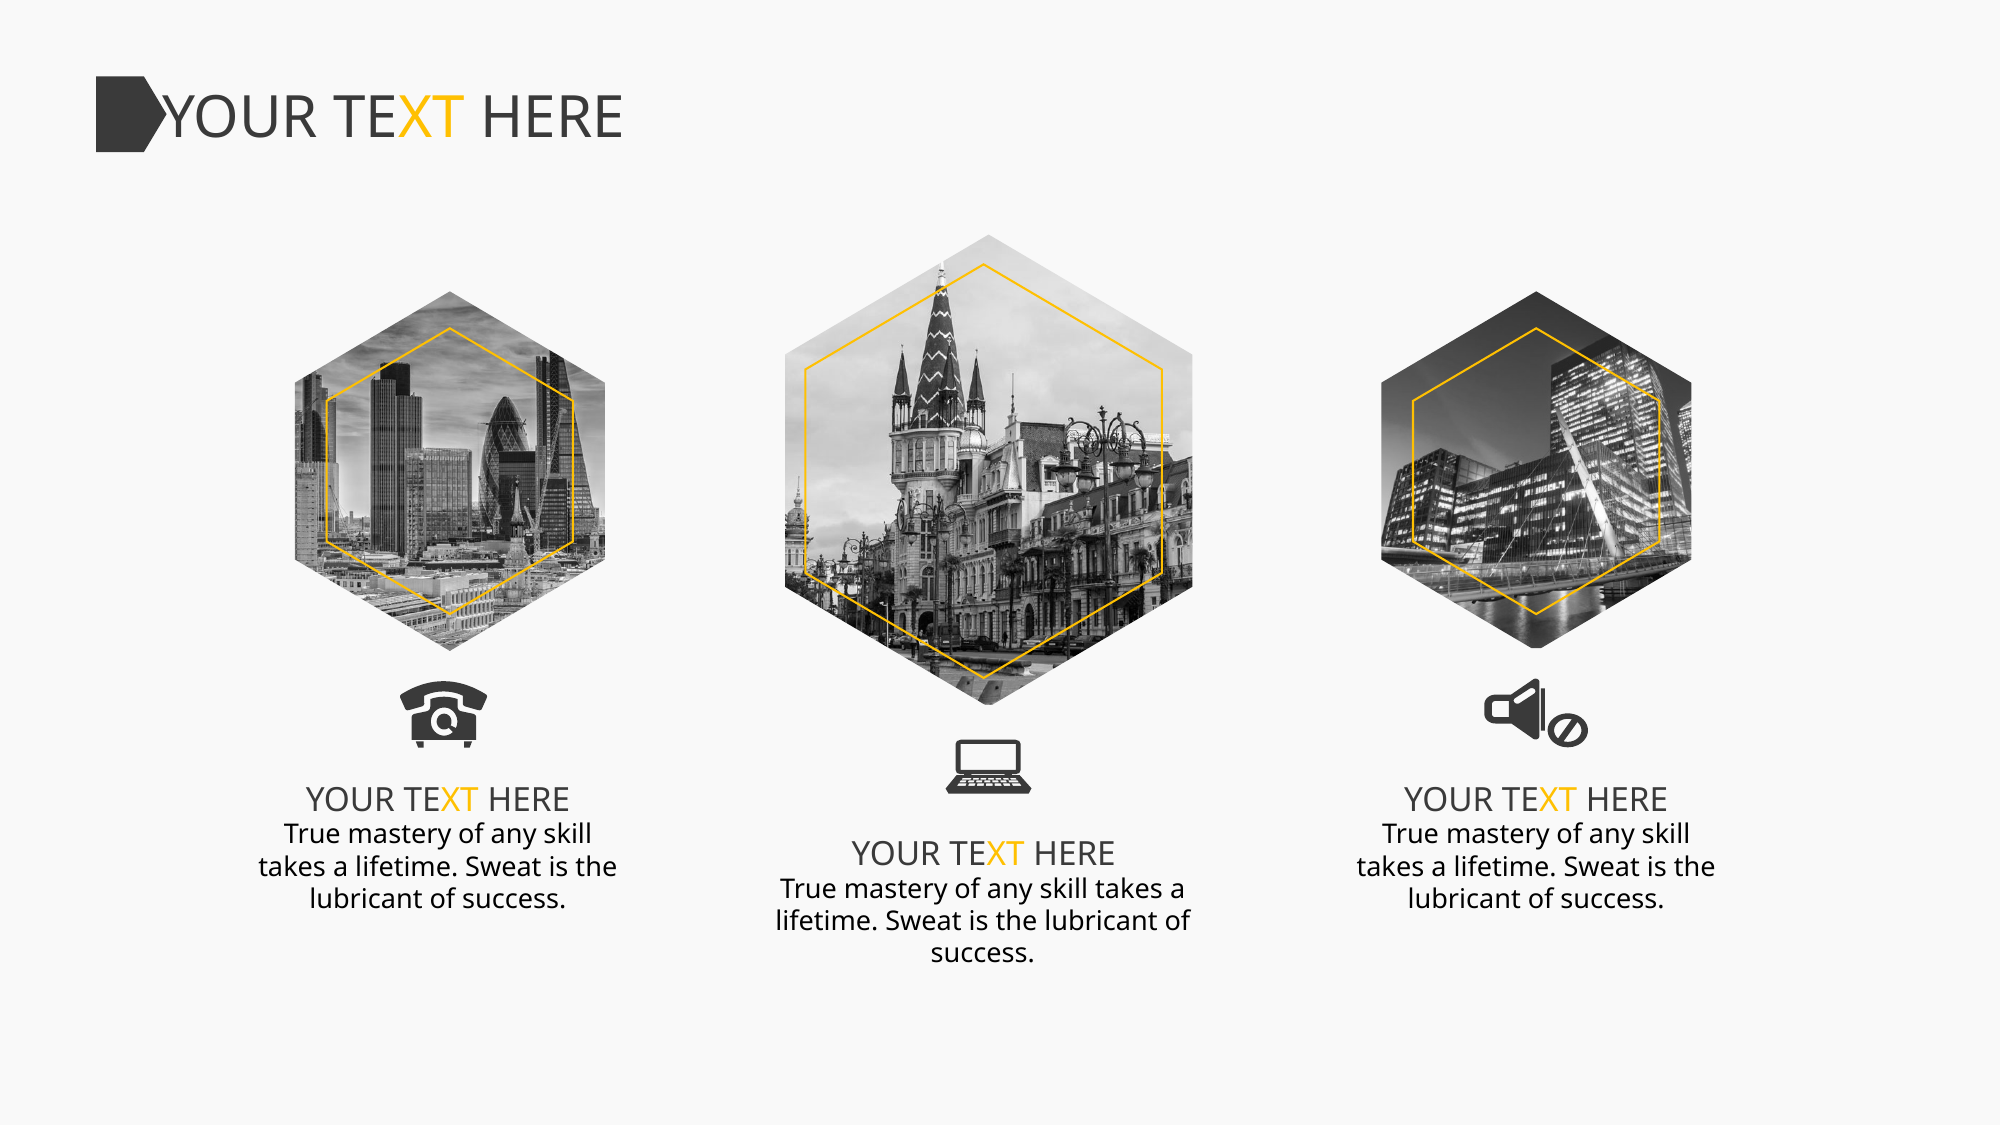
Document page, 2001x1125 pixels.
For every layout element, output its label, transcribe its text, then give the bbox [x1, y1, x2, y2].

text_box [415, 741, 424, 748]
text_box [686, 825, 1282, 945]
text_box [400, 681, 488, 711]
text_box [945, 739, 1032, 794]
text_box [140, 770, 736, 924]
picture [784, 234, 1193, 705]
text_box [1547, 713, 1588, 748]
picture [294, 291, 605, 651]
text_box [464, 741, 473, 748]
text_box YOUR TEXT HERE [95, 71, 691, 157]
text_box [1484, 678, 1545, 740]
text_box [1238, 770, 1834, 924]
picture [1381, 291, 1692, 649]
text_box [411, 696, 477, 740]
